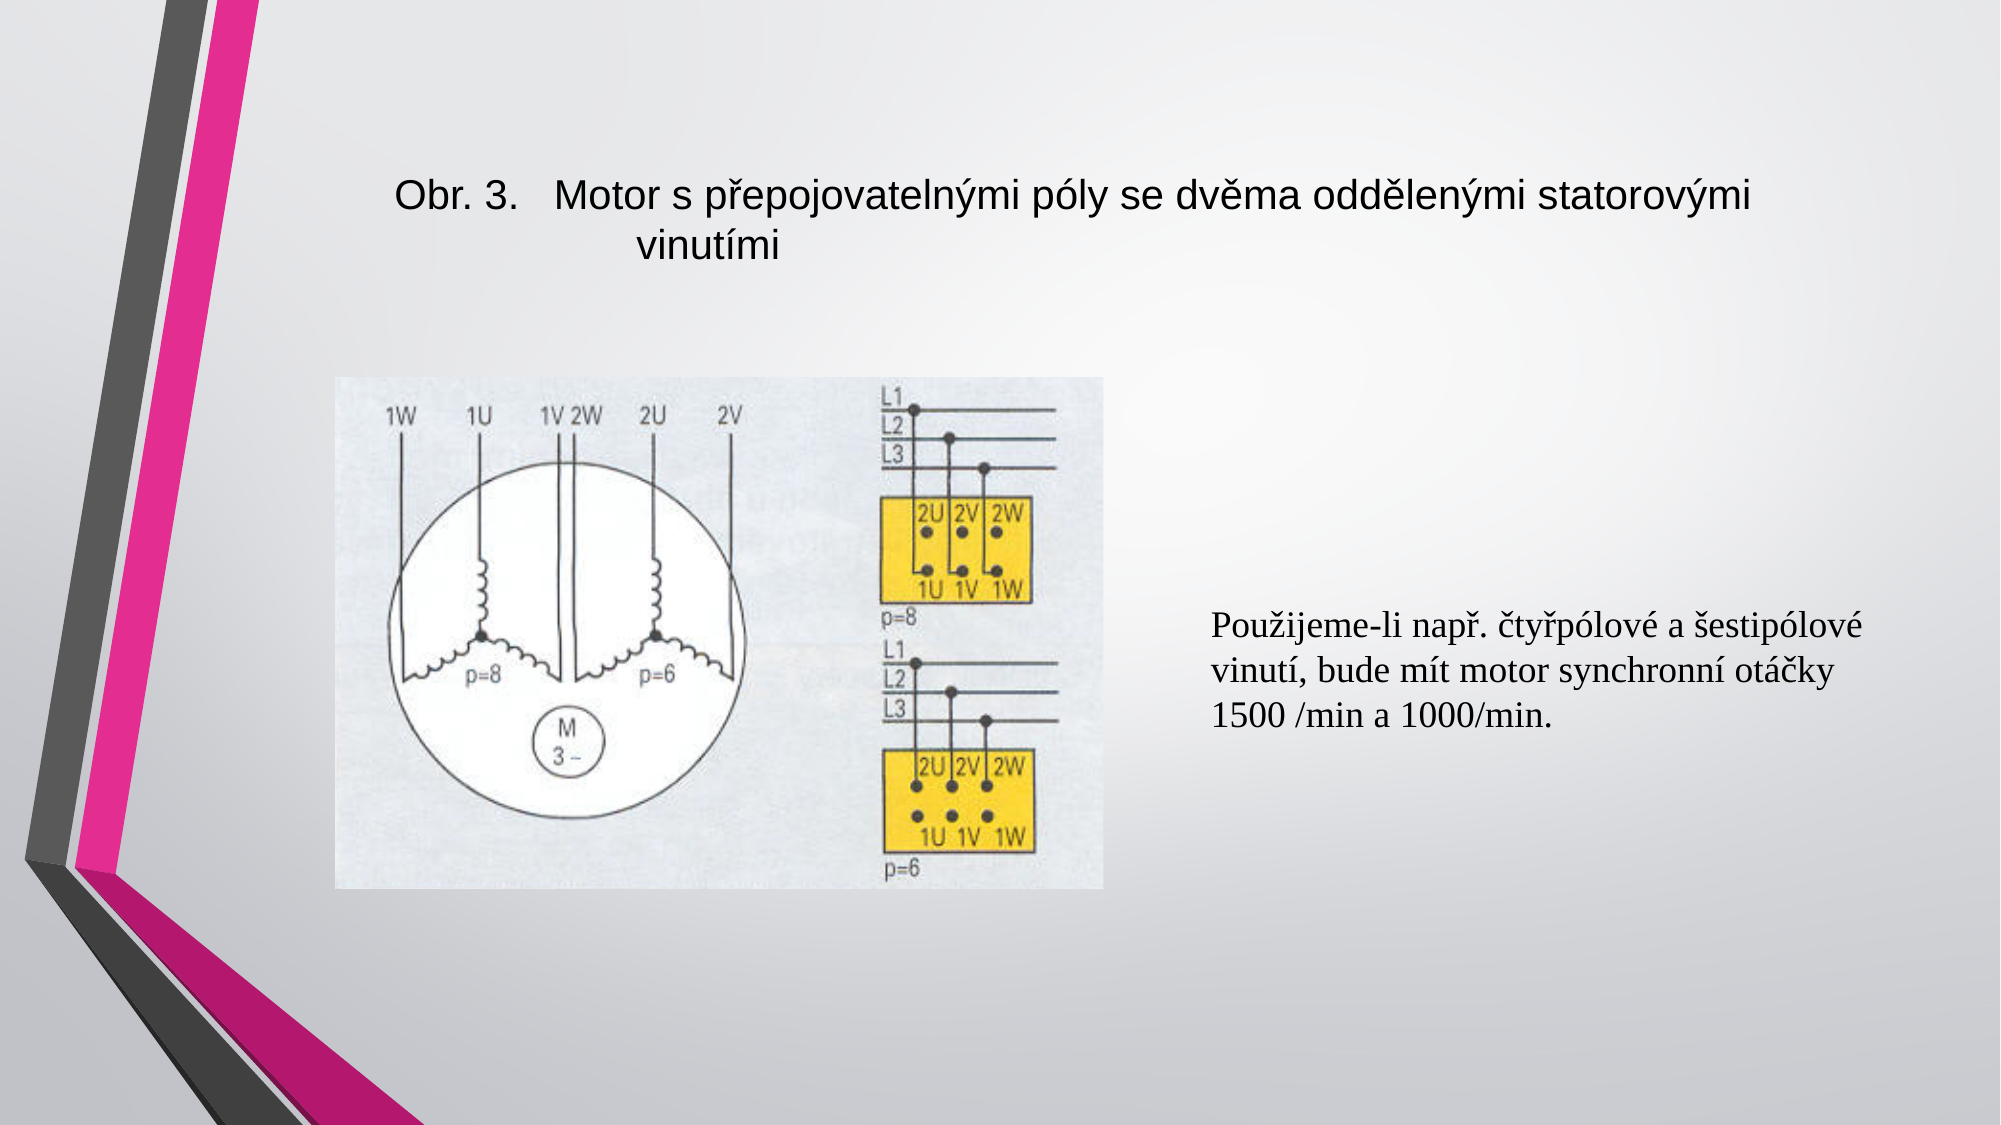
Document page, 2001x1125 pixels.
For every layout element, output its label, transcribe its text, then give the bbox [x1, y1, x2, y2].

picture [334, 376, 1104, 889]
text_box Použijeme-li např. čtyřpólové a šestipólové vinutí, bude mít motor synchronní otáčky 1500 /min a 1000/min. [1122, 593, 1983, 743]
text_box Obr. 3. Motor s přepojovatelnými póly se dvěma oddělenými statorovými vinutími [305, 160, 1793, 321]
